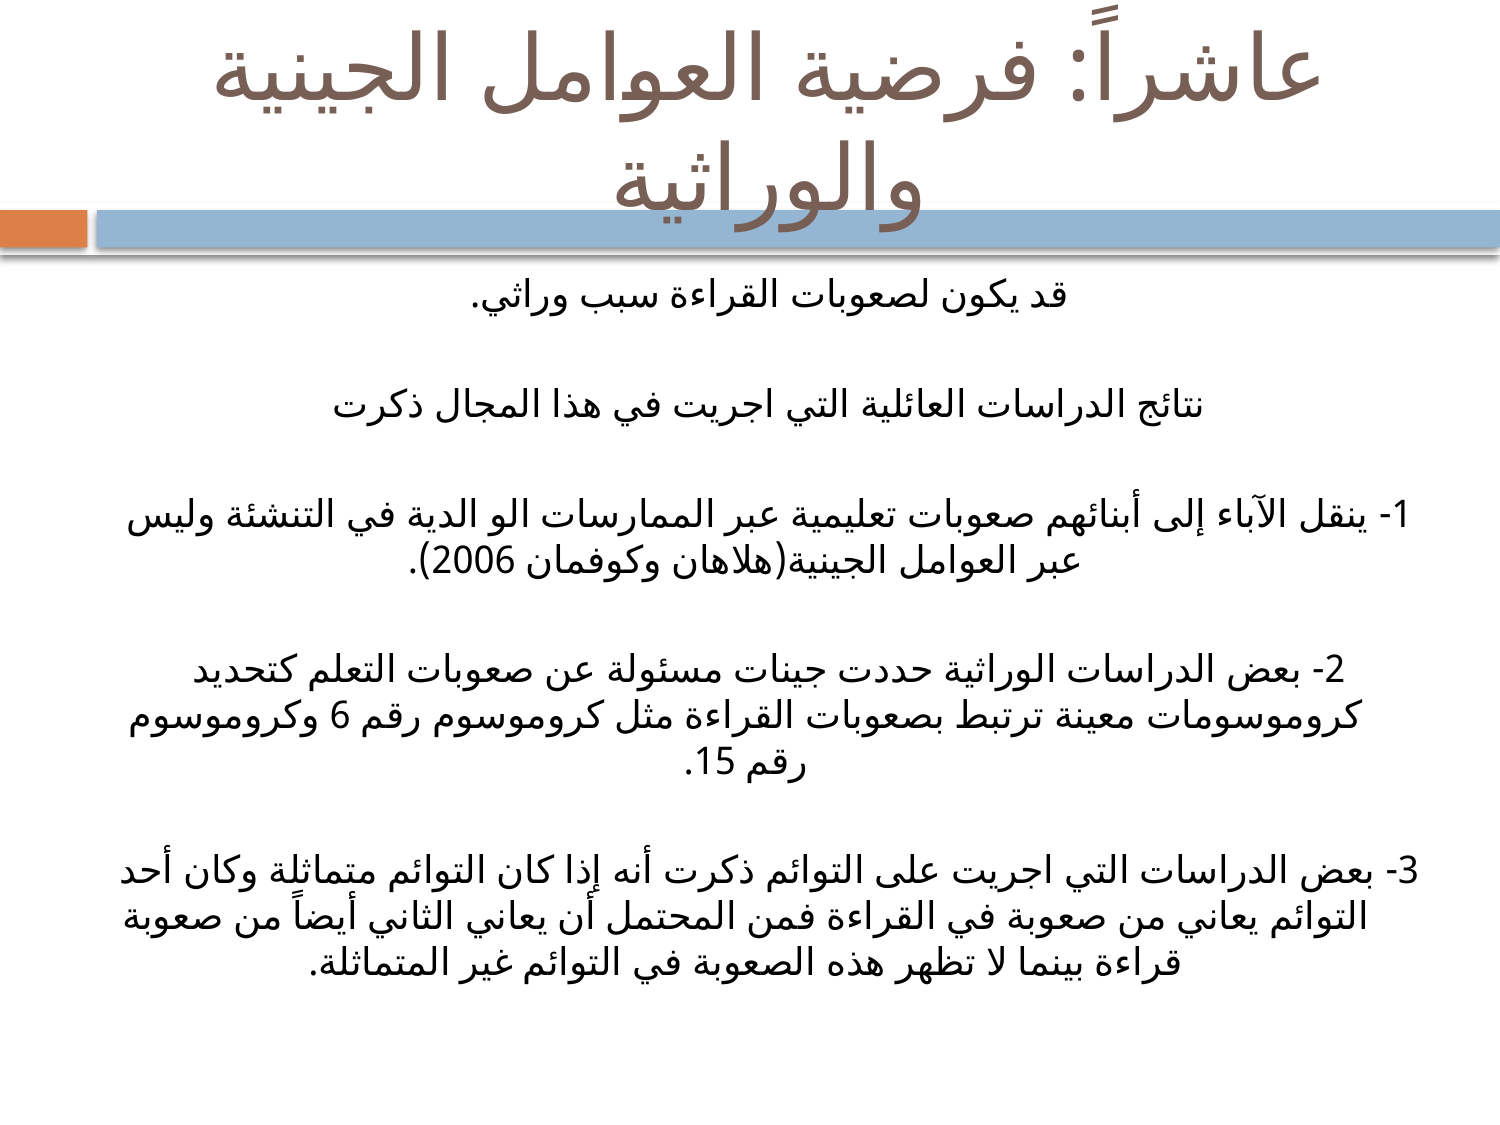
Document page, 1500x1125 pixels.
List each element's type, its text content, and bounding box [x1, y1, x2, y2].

list قد يكون لصعوبات القراءة سبب وراثي. نتائج الدراسات العائلية التي اجريت في هذا المجال ذكرت 1- ينقل الآباء إلى أبنائهم صعوبات تعليمية عبر الممارسات الو الدية في التنشئة وليس عبر العوامل الجينية(هلاهان وكوفمان 2006). 2- بعض الدراسات الوراثية حددت جينات مسئولة عن صعوبات التعلم كتحديد كروموسومات معينة ترتبط بصعوبات القراءة مثل كروموسوم رقم 6 وكروموسوم رقم 15. 3- بعض الدراسات التي اجريت على التوائم ذكرت أنه إذا كان التوائم متماثلة وكان أحد التوائم يعاني من صعوبة في القراءة فمن المحتمل أن يعاني الثاني أيضاً من صعوبة قراءة بينما لا تظهر هذه الصعوبة في التوائم غير المتماثلة. [100, 262, 1438, 1000]
title عاشراً: فرضية العوامل الجينية والوراثية [100, 37, 1438, 200]
